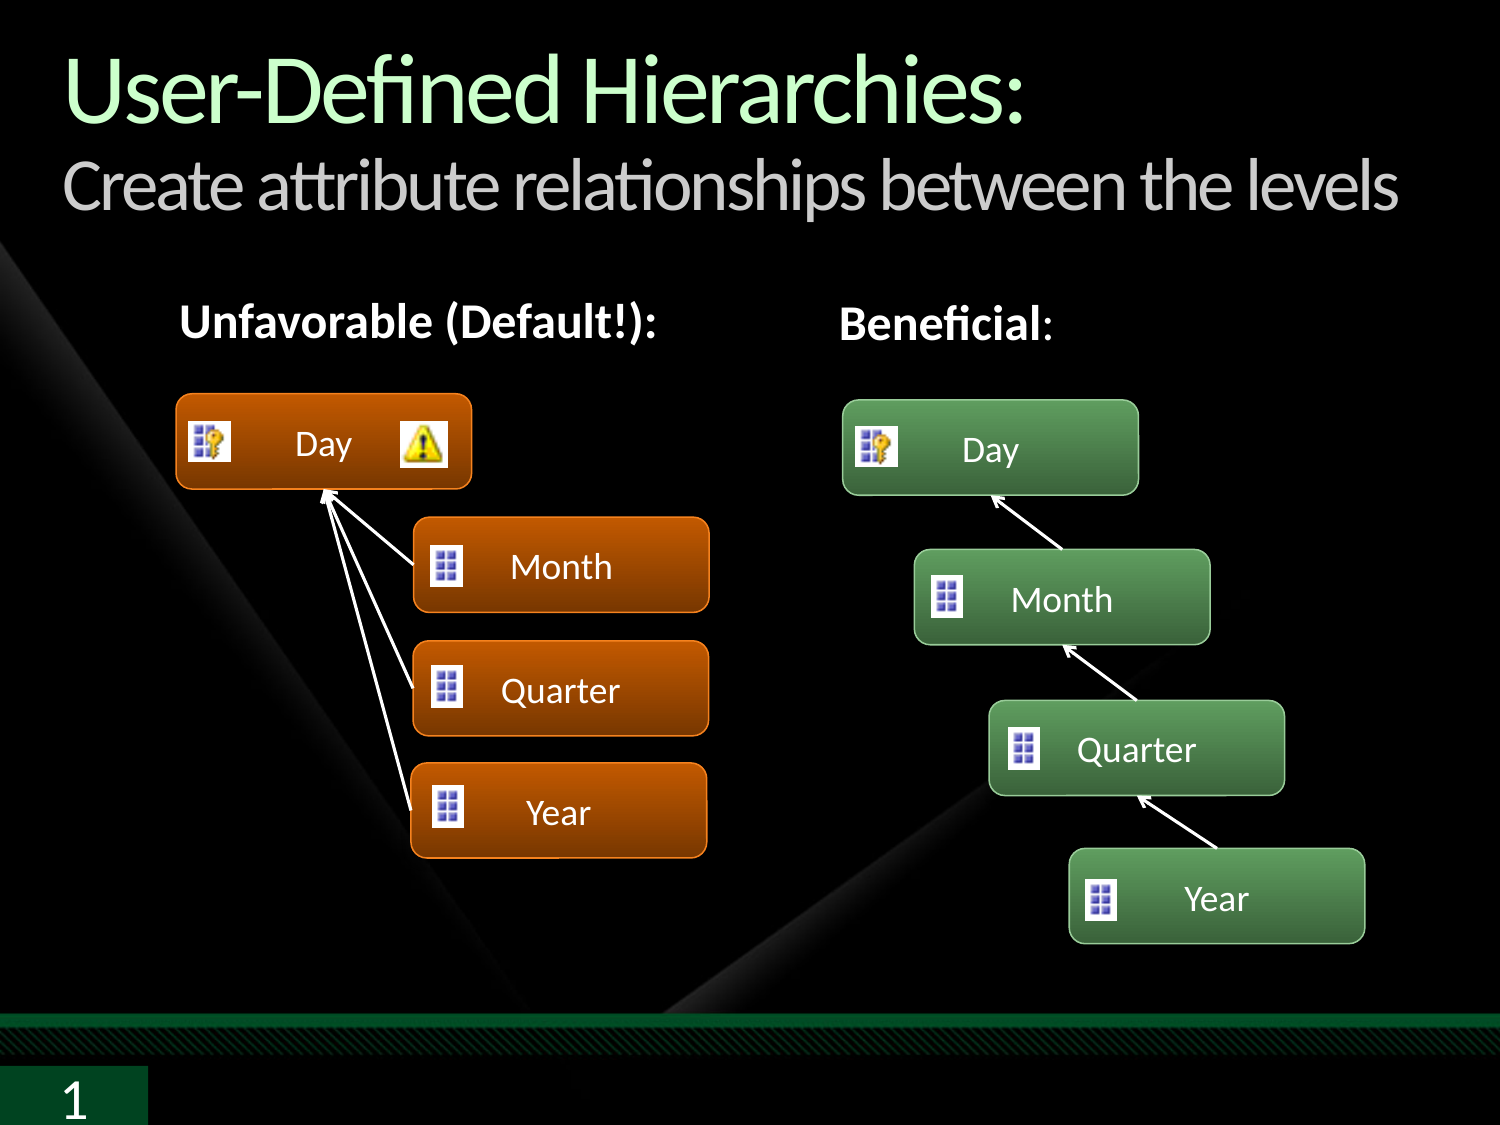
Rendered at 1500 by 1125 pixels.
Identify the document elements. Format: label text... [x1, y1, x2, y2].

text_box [1071, 635, 1128, 711]
text_box Month [419, 516, 710, 614]
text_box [999, 486, 1054, 559]
text_box Year [1068, 847, 1366, 945]
text_box Day [175, 392, 473, 490]
text_box Quarter [988, 699, 1286, 797]
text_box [1150, 781, 1204, 863]
text_box Year [410, 762, 708, 859]
text_box Unfavorable (Default!): [164, 281, 673, 356]
text_box Quarter [416, 640, 710, 737]
text_box Month [913, 548, 1211, 646]
text_box Beneficial: [824, 282, 1071, 358]
text_box 1 [0, 1065, 149, 1125]
text_box Day [841, 399, 1140, 497]
title User-Defined Hierarchies: Create attribute relationships between the levels [62, 37, 1438, 229]
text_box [323, 488, 412, 811]
picture [0, 0, 1500, 1125]
